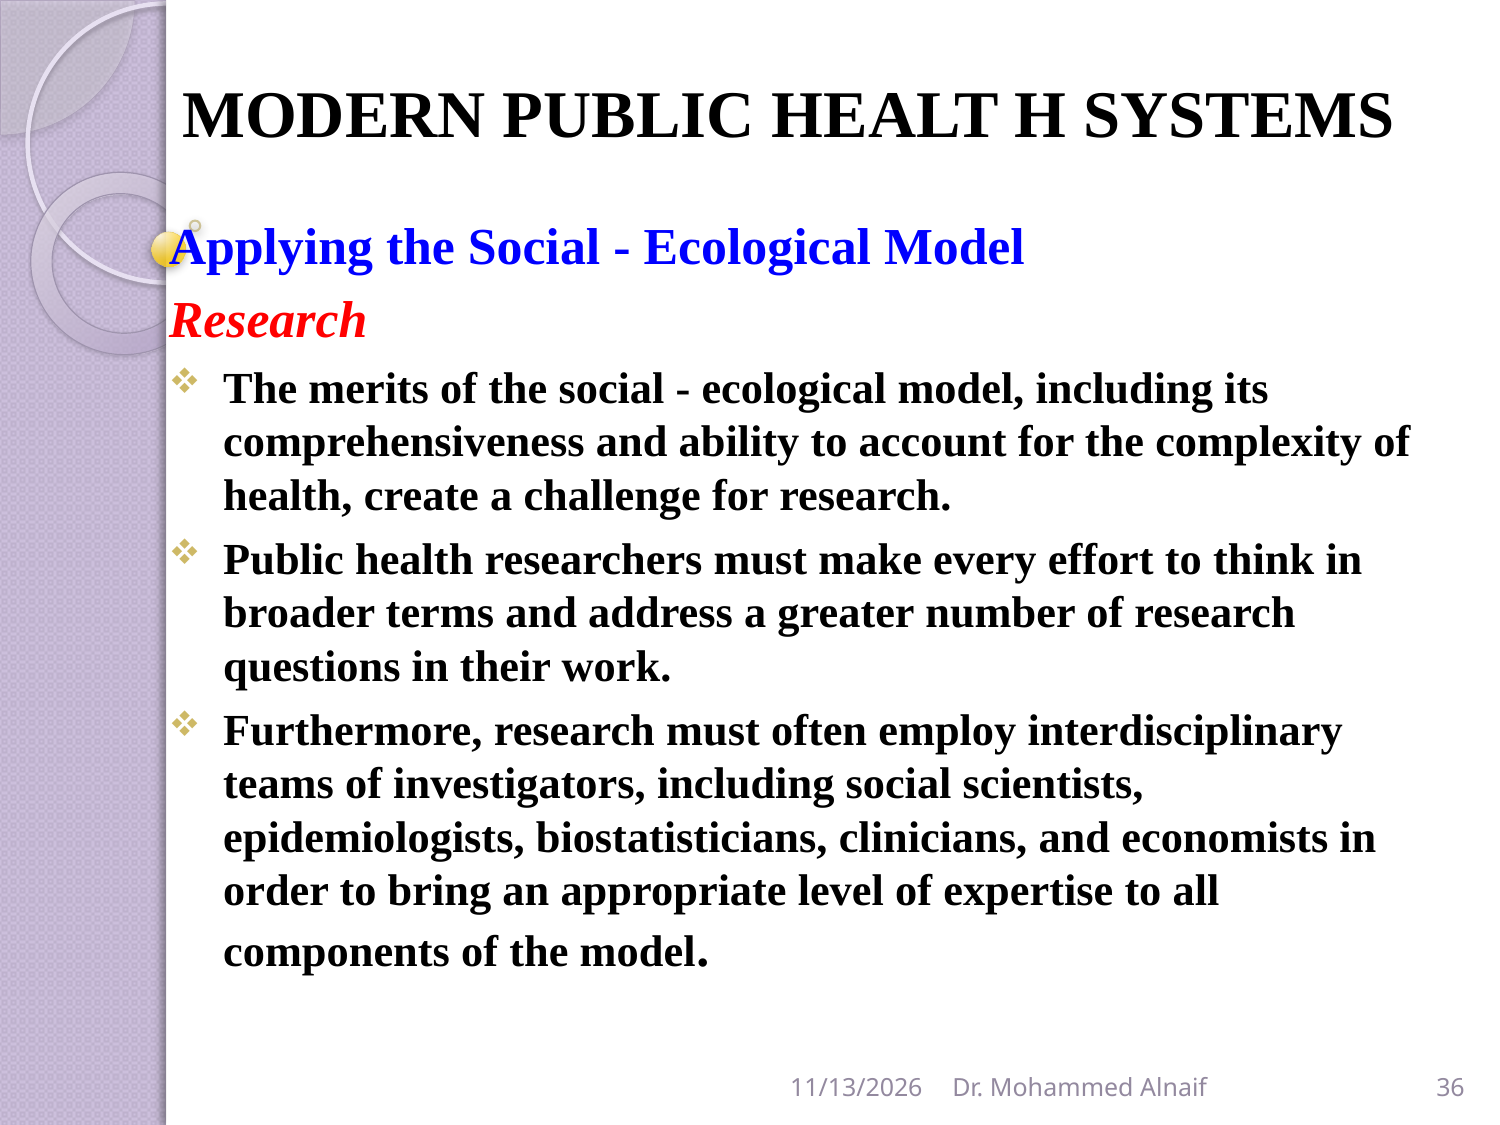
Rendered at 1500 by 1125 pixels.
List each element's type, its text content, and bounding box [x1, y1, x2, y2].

title MODERN PUBLIC HEALT H SYSTEMS [137, 62, 1413, 159]
footer Dr. Mohammed Alnaif [937, 1034, 1413, 1113]
subtitle Applying the Social - Ecological Model Research The merits of the social - ecological model, including its comprehensiveness and ability to account for the complexity of health, create a challenge for research. Public health researchers must make every effort to think in broader terms and address a greater number of research questions in their work. Furthermore, research must often employ interdisciplinary teams of investigators, including social scientists, epidemiologists, biostatisticians, clinicians, and economists in order to bring an appropriate level of expertise to all components of the model. [150, 212, 1463, 988]
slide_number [587, 1034, 937, 1113]
slide_number 36 [1413, 1034, 1488, 1113]
